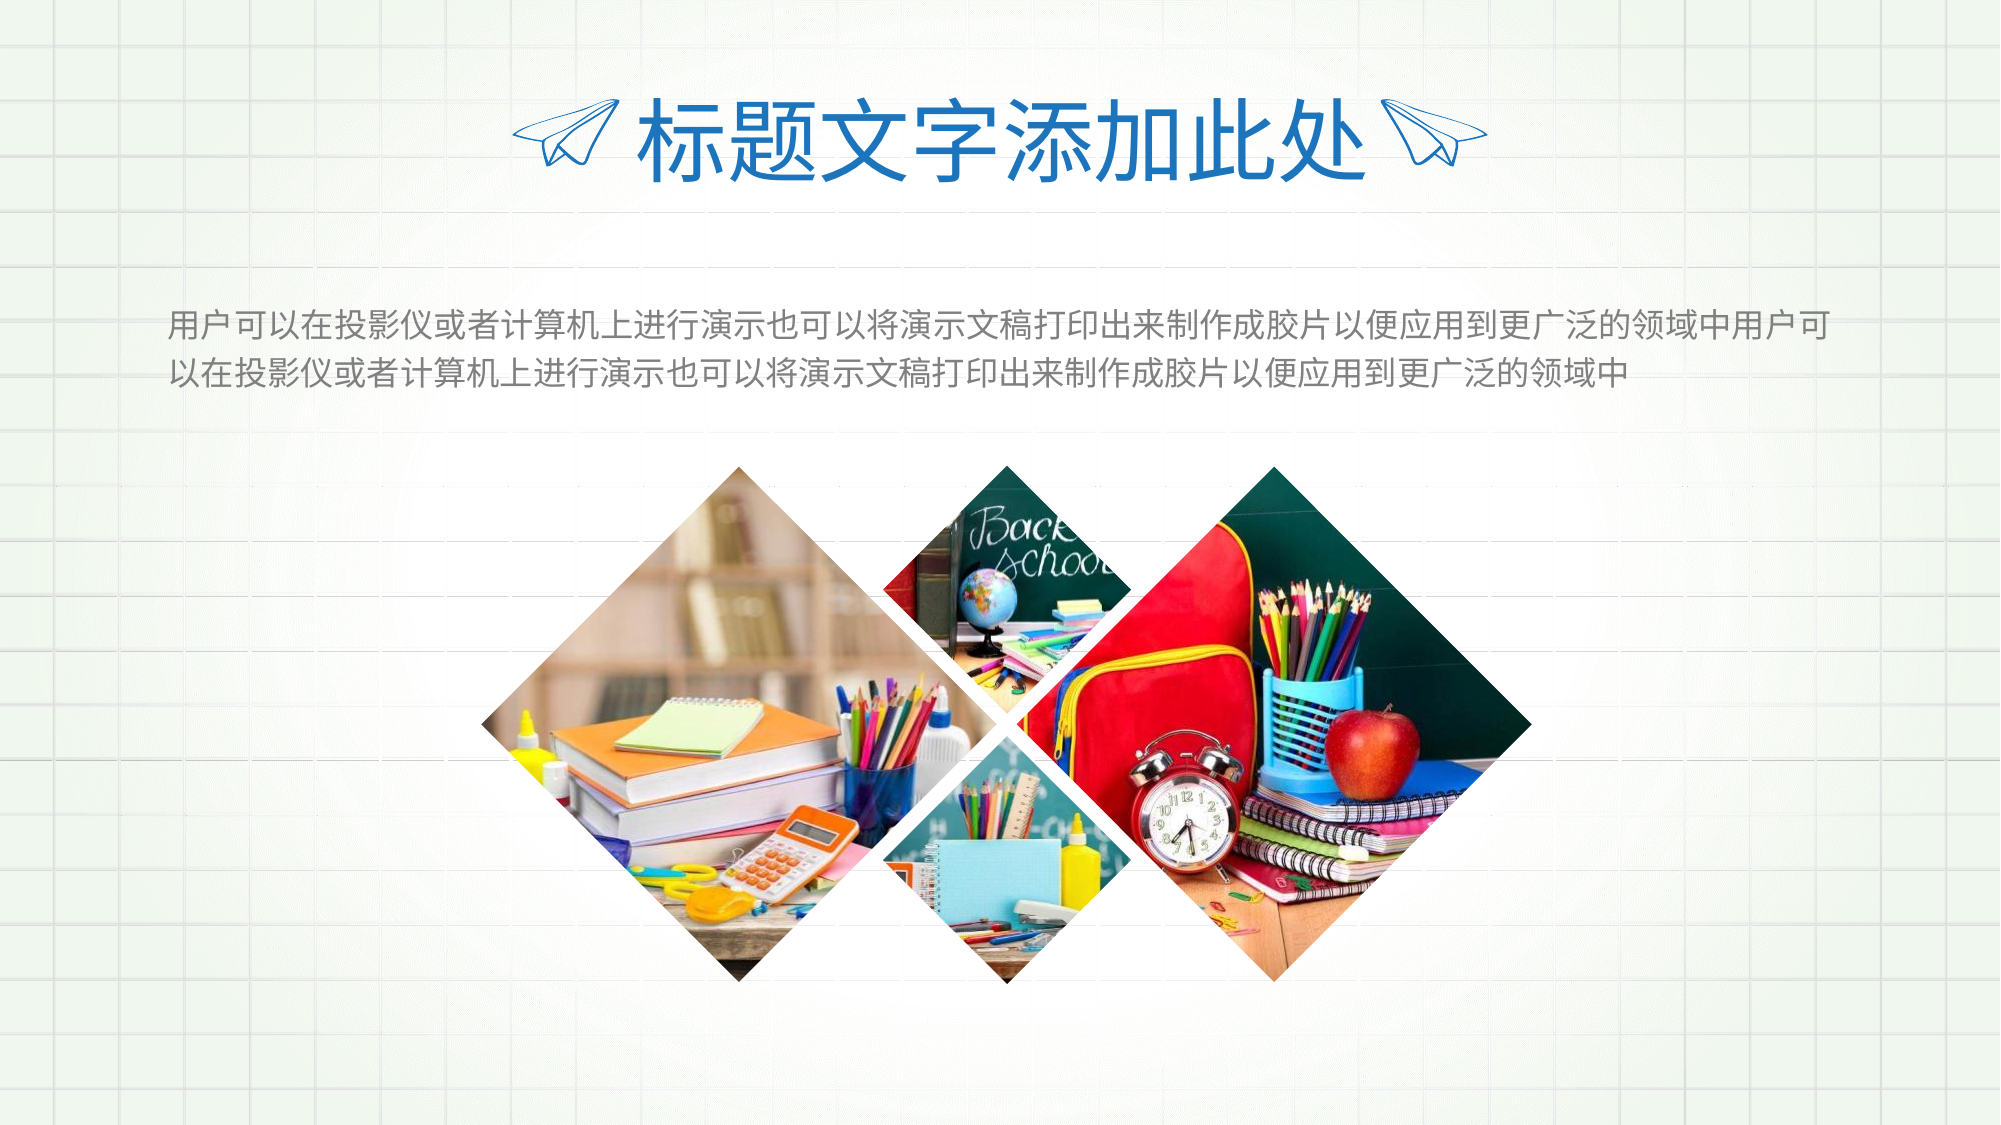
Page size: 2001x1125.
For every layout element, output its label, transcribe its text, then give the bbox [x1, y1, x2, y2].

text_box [511, 54, 1489, 196]
text_box 用户可以在投影仪或者计算机上进行演示也可以将演示文稿打印出来制作成胶片以便应用到更广泛的领域中用户可以在投影仪或者计算机上进行演示也可以将演示文稿打印出来制作成胶片以便应用到更广泛的领域中 [153, 288, 1848, 400]
picture [0, 0, 2000, 1125]
